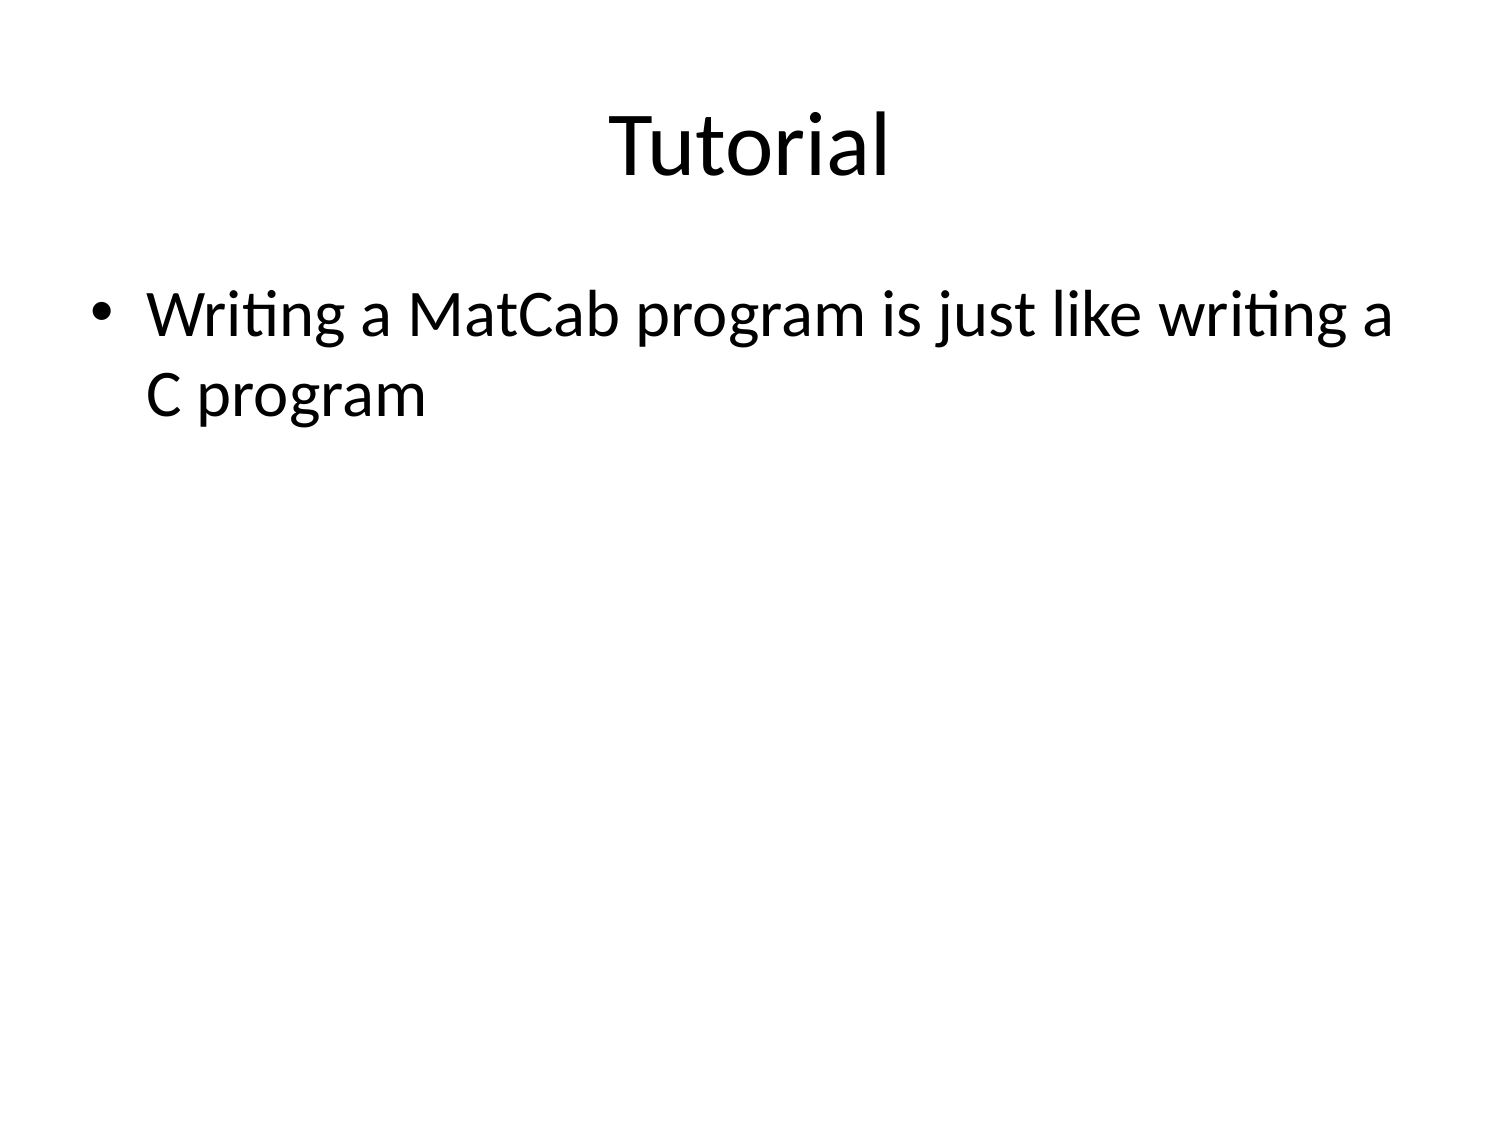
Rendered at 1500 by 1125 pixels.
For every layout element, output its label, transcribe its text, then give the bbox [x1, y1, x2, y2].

title Tutorial [75, 45, 1425, 233]
list Writing a MatCab program is just like writing a C program [75, 262, 1425, 1005]
